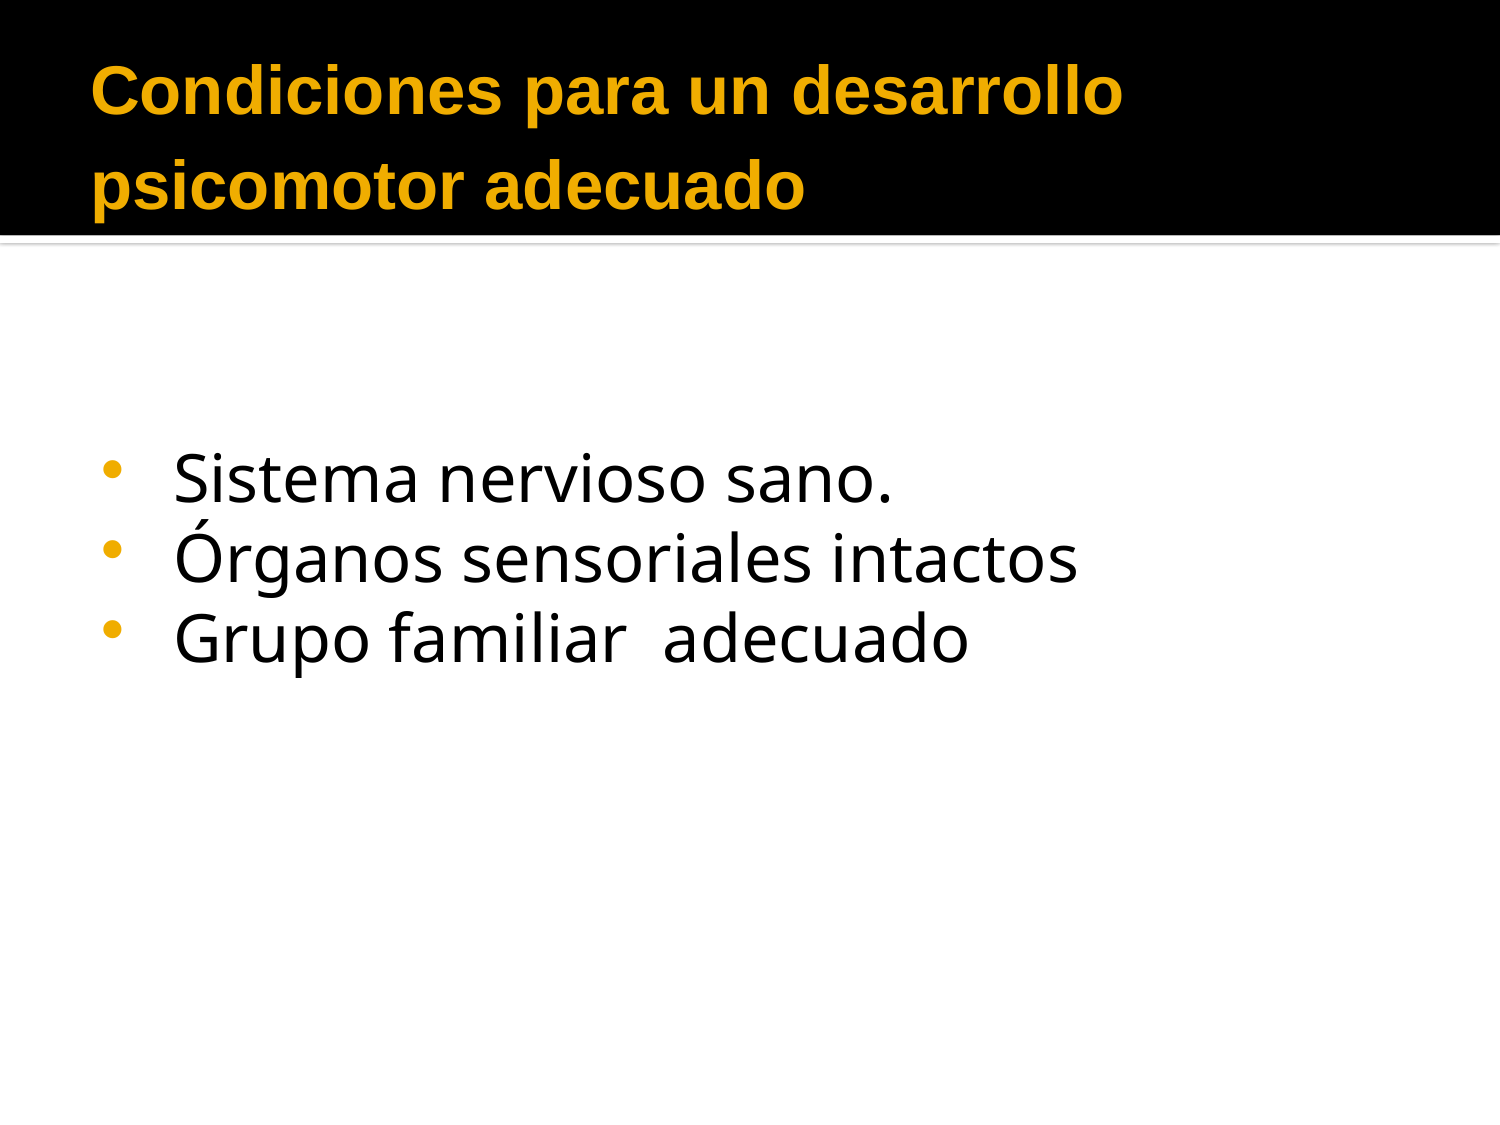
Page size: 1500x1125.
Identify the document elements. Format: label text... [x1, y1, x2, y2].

list Sistema nervioso sano. Órganos sensoriales intactos Grupo familiar adecuado [75, 420, 1425, 988]
title Condiciones para un desarrollo psicomotor adecuado [75, 25, 1425, 231]
